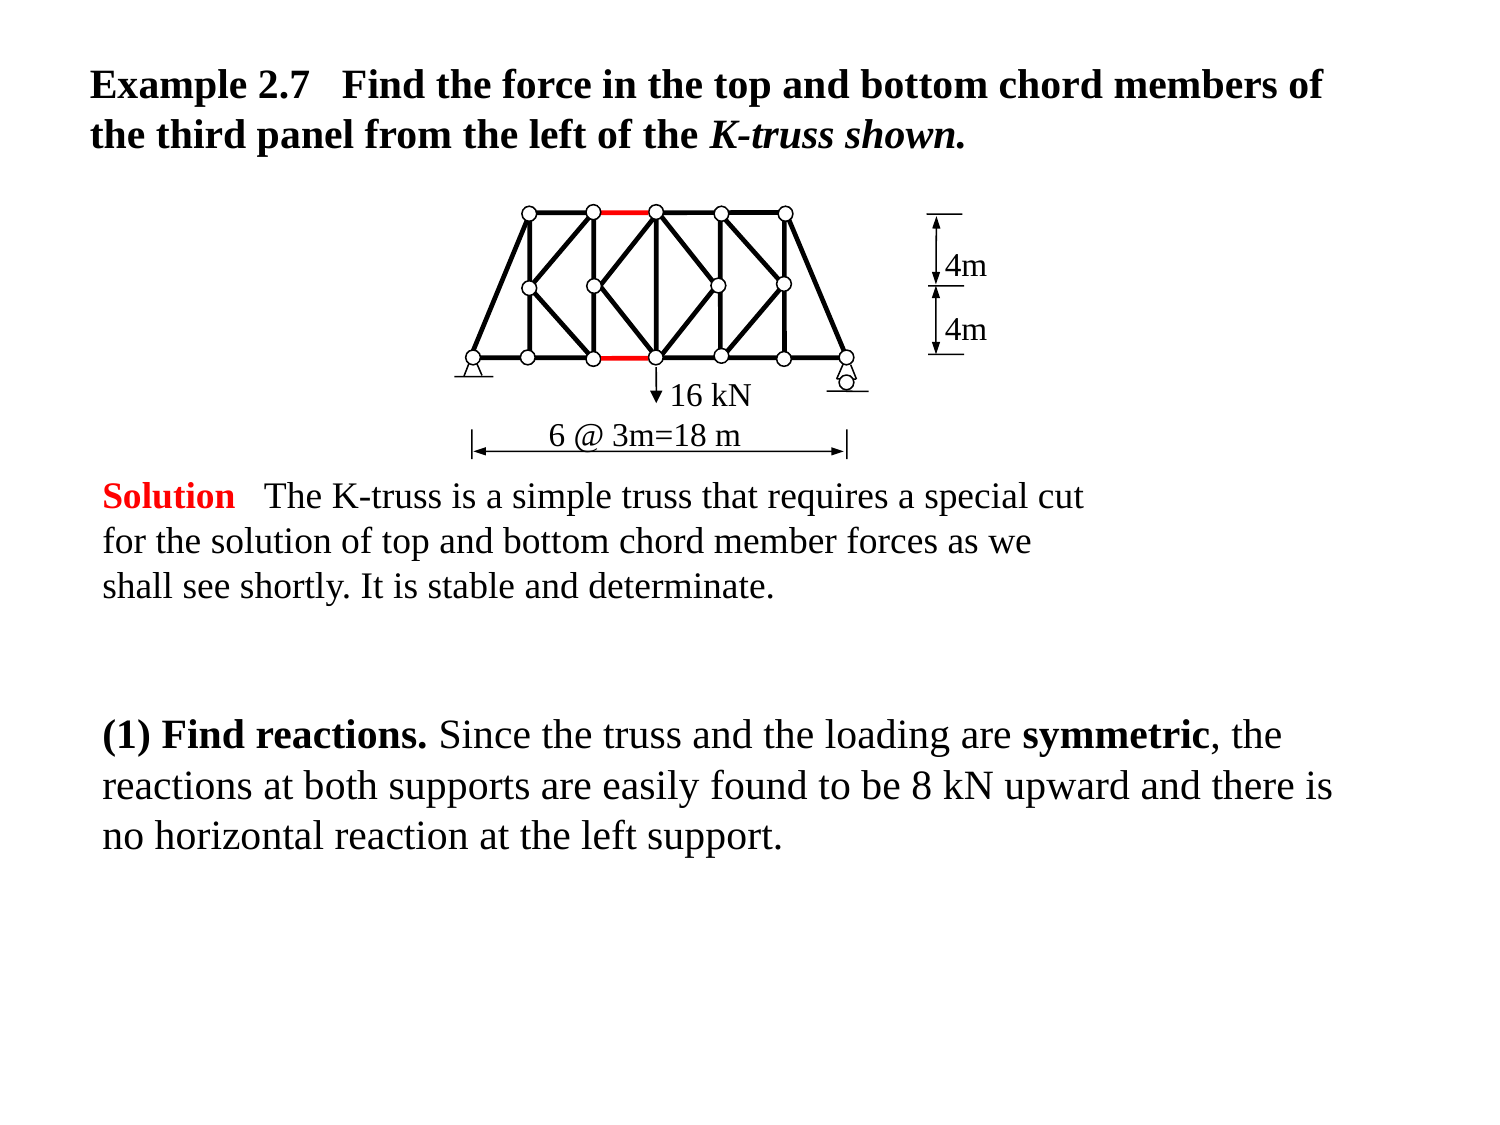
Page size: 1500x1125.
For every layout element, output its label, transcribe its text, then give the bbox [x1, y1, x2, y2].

text_box [778, 206, 793, 222]
text_box [839, 375, 854, 390]
text_box [521, 206, 537, 222]
text_box [521, 280, 537, 296]
text_box [714, 206, 729, 222]
text_box [520, 350, 536, 365]
text_box [714, 348, 729, 364]
text_box [933, 278, 939, 285]
text_box [648, 350, 664, 365]
text_box [931, 286, 941, 299]
text_box [585, 204, 601, 220]
text_box [601, 219, 656, 351]
text_box [778, 447, 844, 456]
text_box (1) Find reactions. Since the truss and the loading are symmetric, the reactions at both supports are easily found to be 8 kN upward and there is no horizontal reaction at the left support. [87, 699, 1400, 865]
text_box [710, 278, 726, 293]
text_box 4m [929, 235, 1053, 278]
text_box [776, 351, 792, 367]
text_box [465, 350, 481, 365]
text_box [473, 447, 533, 456]
text_box Solution The K-truss is a simple truss that requires a special cut for the solution of top and bottom chord member forces as we shall see shortly. It is stable and determinate. [87, 463, 1125, 614]
text_box [776, 276, 792, 292]
text_box [932, 216, 941, 235]
text_box [931, 342, 941, 355]
text_box 6 @ 3m=18 m [533, 405, 778, 455]
text_box [657, 217, 713, 354]
text_box [586, 278, 602, 294]
text_box [839, 350, 854, 365]
text_box [585, 351, 601, 367]
text_box Example 2.7 Find the force in the top and bottom chord members of the third panel from the left of the K-truss shown. [75, 49, 1388, 165]
text_box 4m [929, 299, 1081, 342]
text_box [648, 204, 664, 220]
text_box 16 kN [654, 365, 785, 413]
